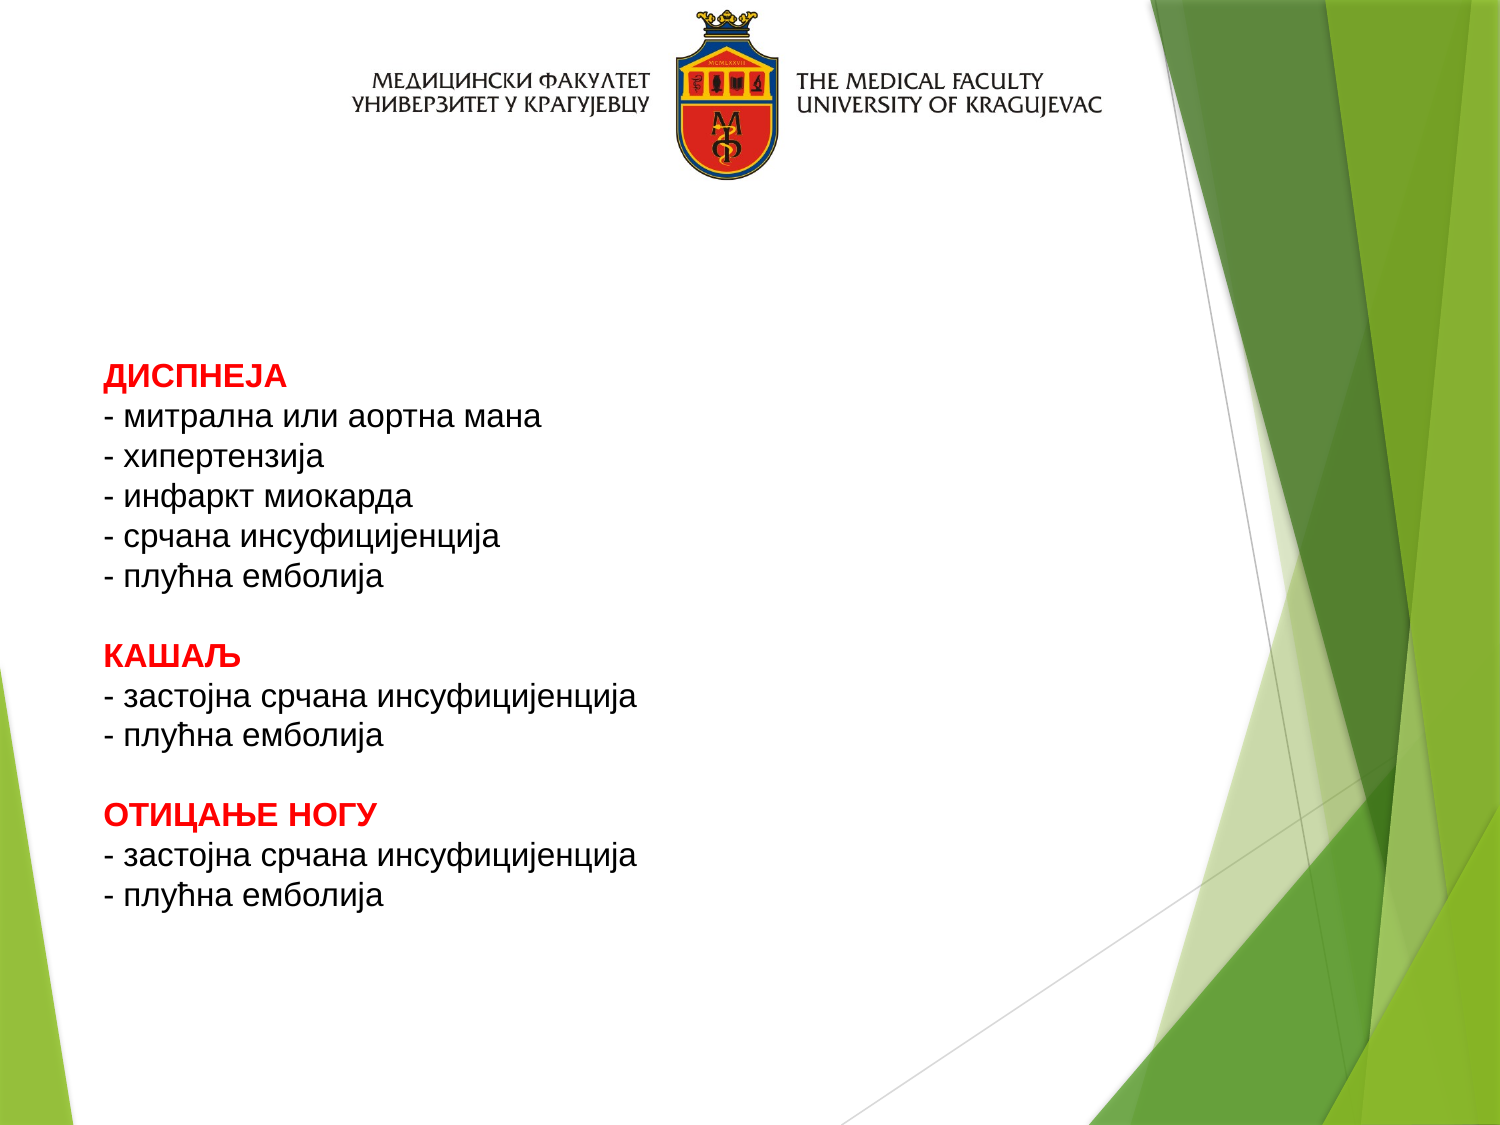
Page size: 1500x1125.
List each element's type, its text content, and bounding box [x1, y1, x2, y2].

text_box ДИСПНЕЈА - митрална или аортна мана - хипертензија - инфаркт миокарда - срчана инсуфицијенција - плућна емболија КАШАЉ - застојна срчана инсуфицијенција - плућна емболија ОТИЦАЊЕ НОГУ - застојна срчана инсуфицијенција - плућна емболија [88, 267, 1390, 961]
picture [328, 0, 1125, 191]
